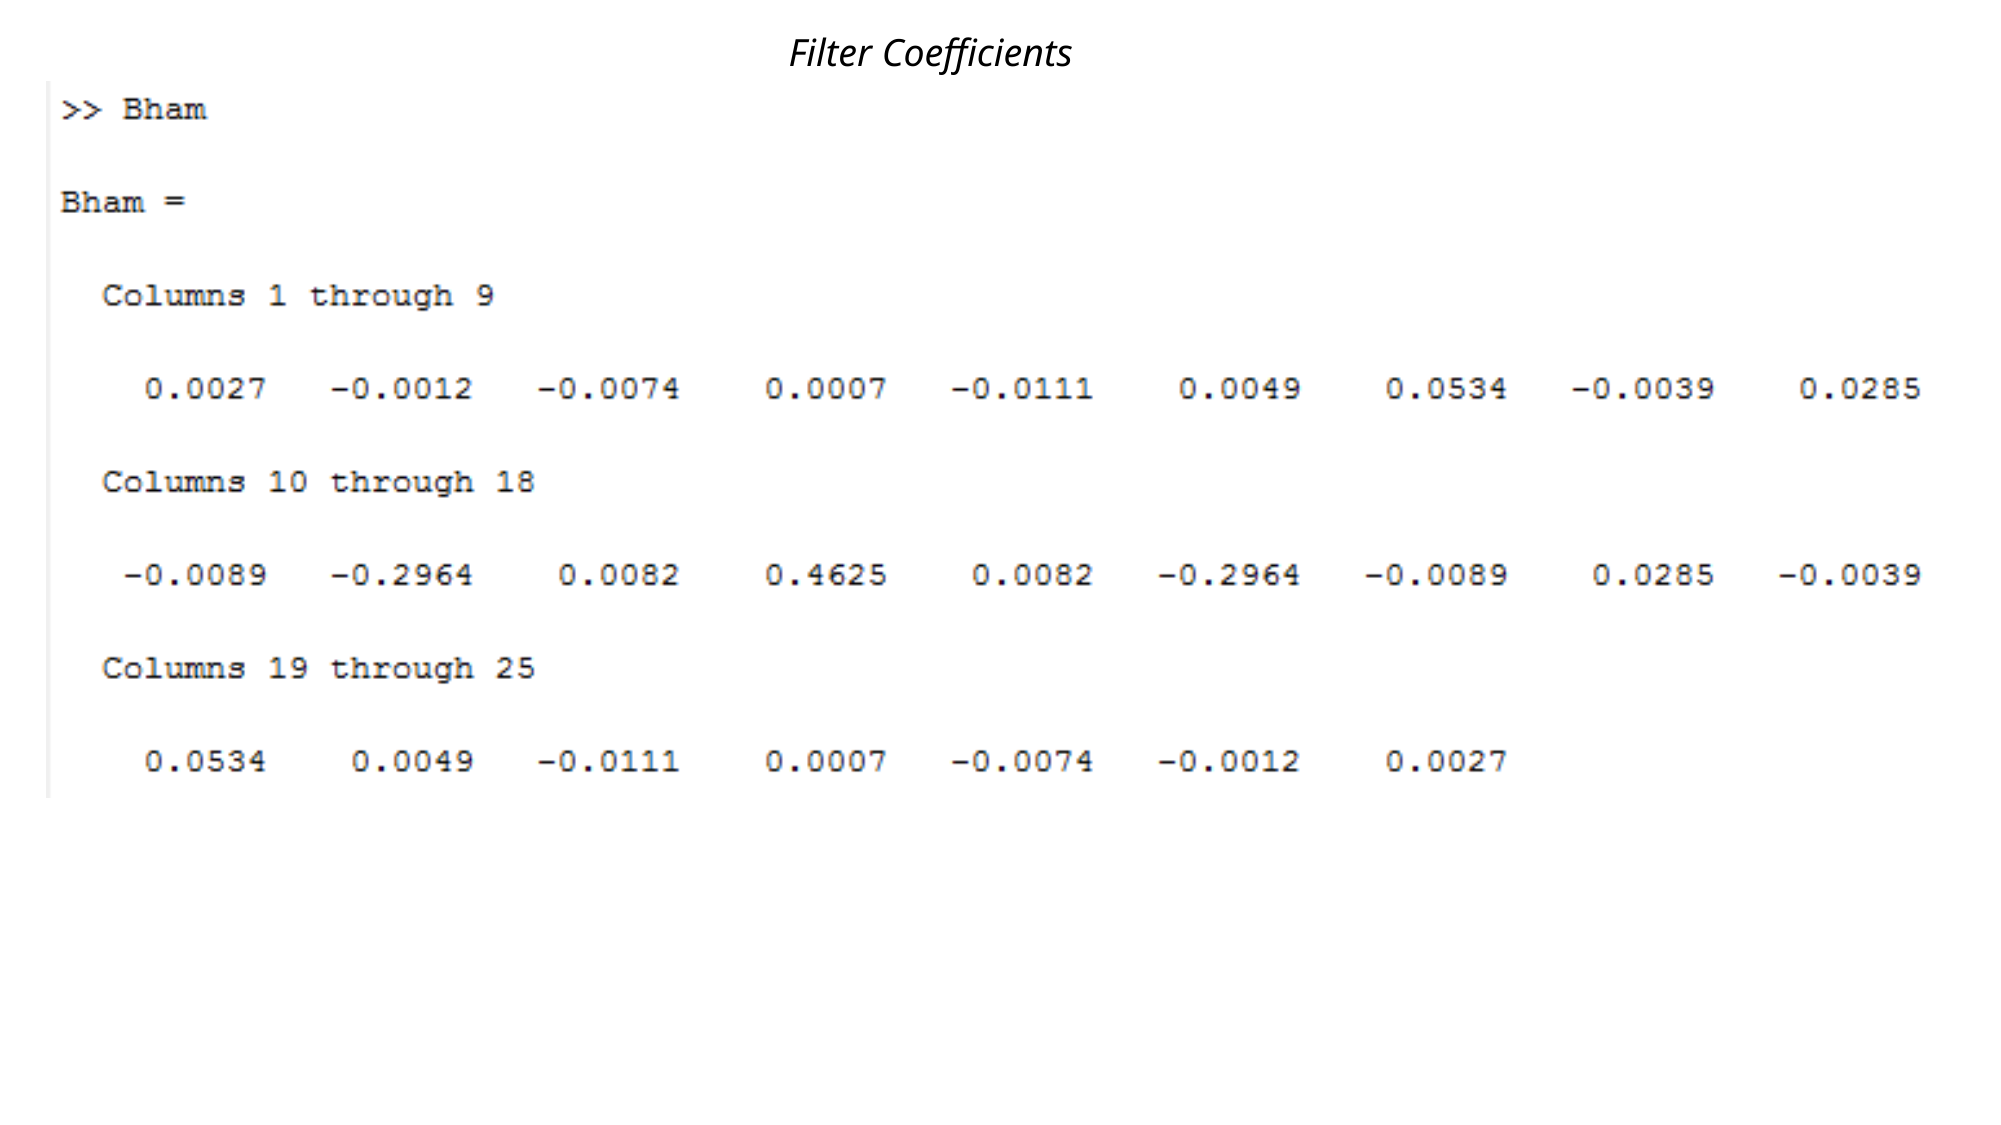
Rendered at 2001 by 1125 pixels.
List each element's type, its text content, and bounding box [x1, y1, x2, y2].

picture [46, 81, 1941, 798]
text_box Filter Coefficients [773, 21, 1089, 81]
